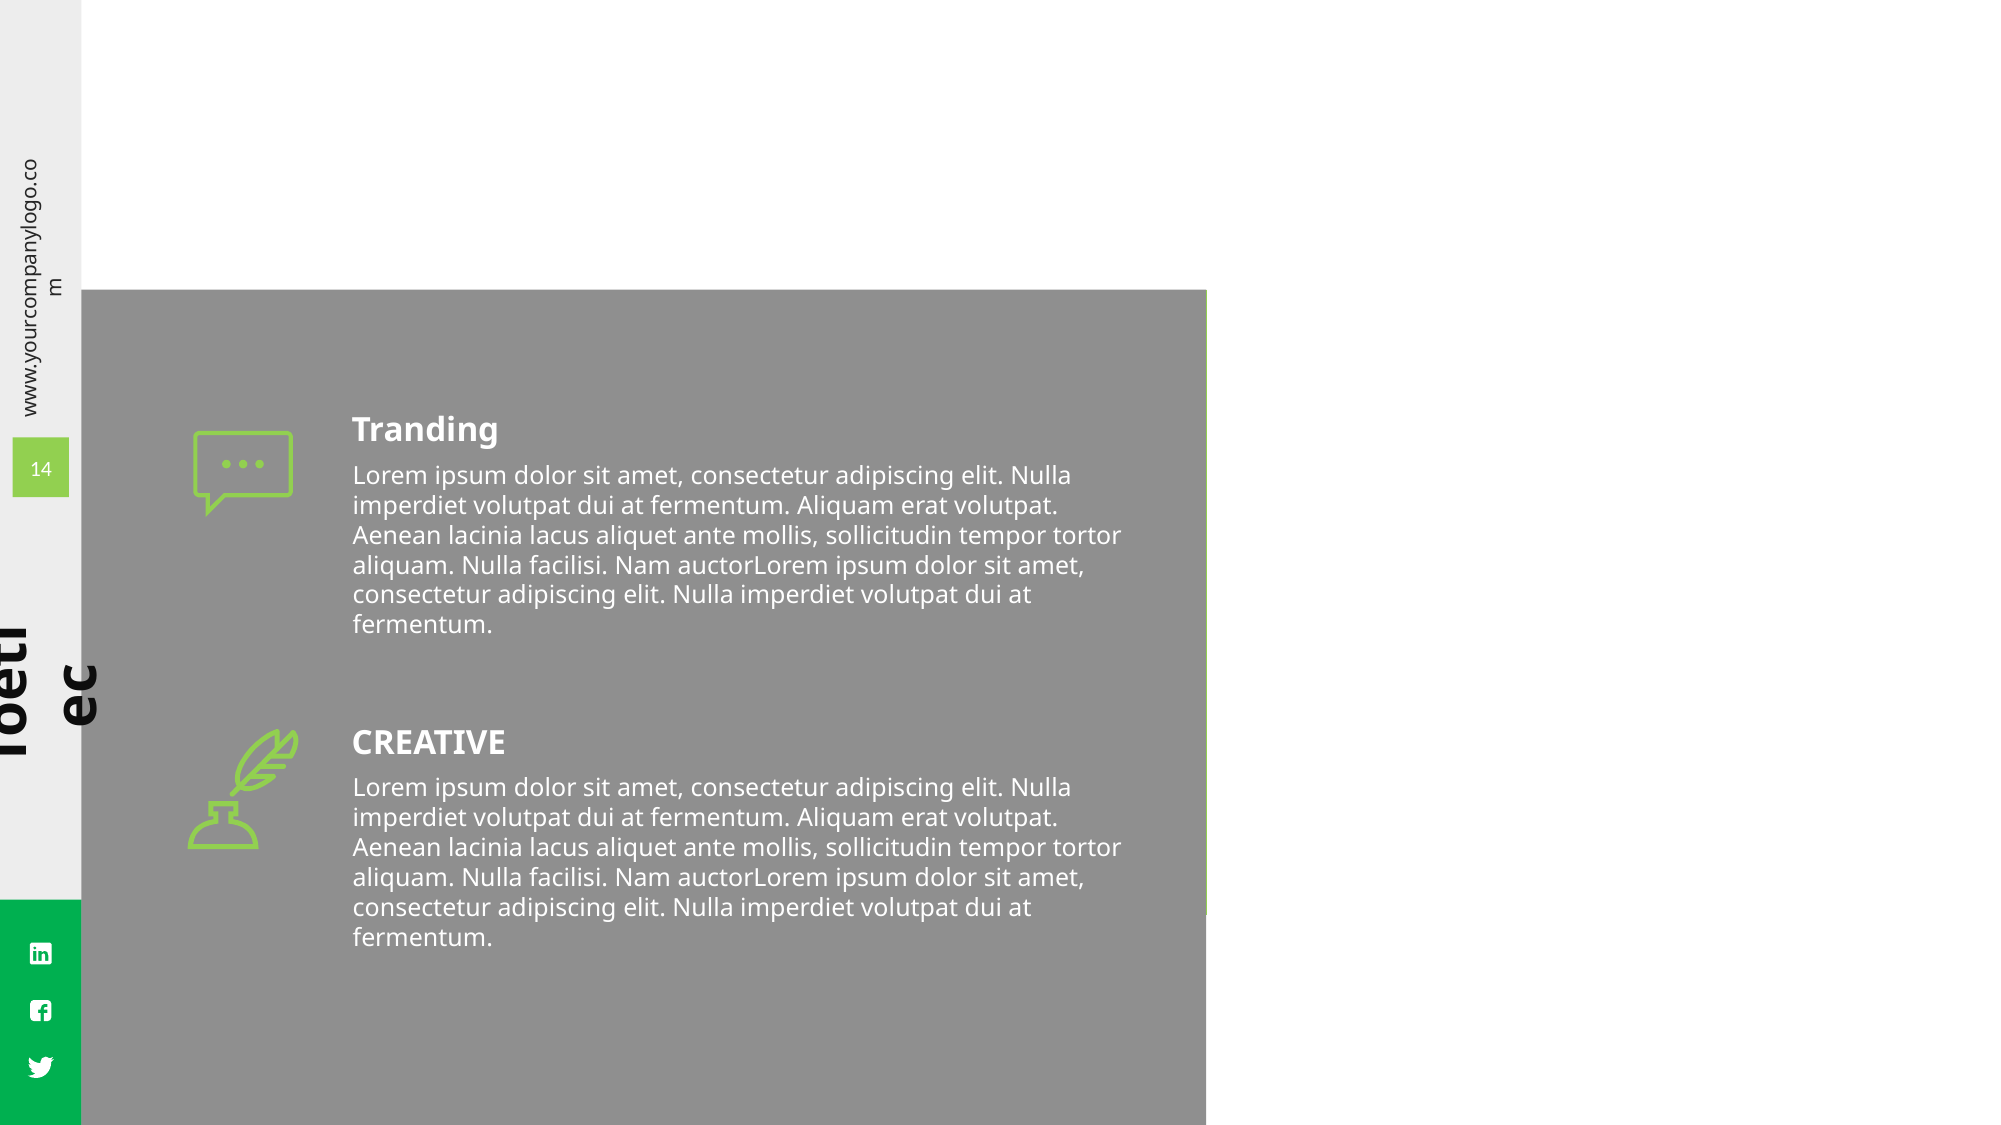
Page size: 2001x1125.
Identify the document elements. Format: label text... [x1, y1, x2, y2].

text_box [187, 729, 299, 850]
picture [81, 0, 2000, 1125]
slide_number 14 [12, 437, 69, 498]
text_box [193, 430, 293, 518]
